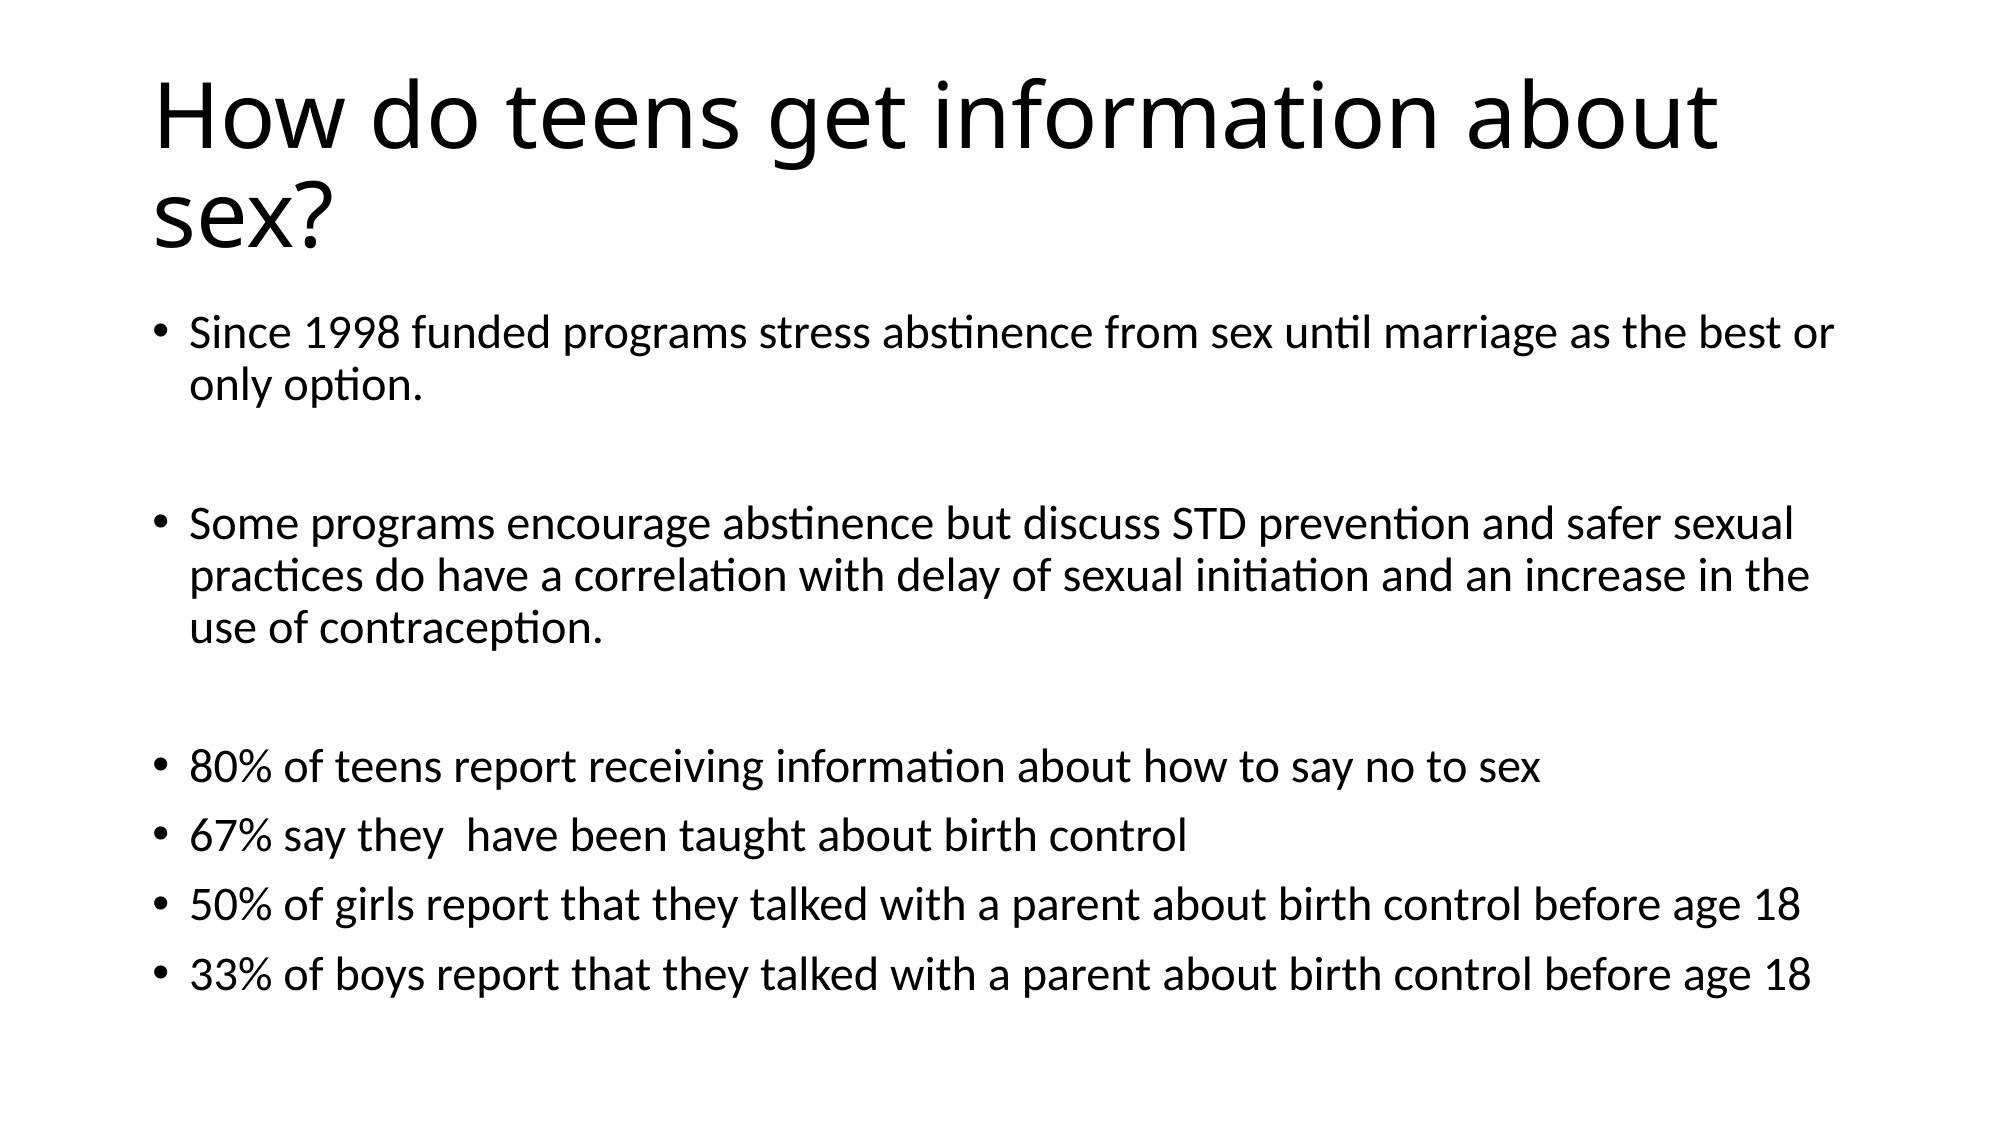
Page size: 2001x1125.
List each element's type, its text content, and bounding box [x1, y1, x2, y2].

list Since 1998 funded programs stress abstinence from sex until marriage as the best or only option. Some programs encourage abstinence but discuss STD prevention and safer sexual practices do have a correlation with delay of sexual initiation and an increase in the use of contraception. 80% of teens report receiving information about how to say no to sex 67% say they have been taught about birth control 50% of girls report that they talked with a parent about birth control before age 18 33% of boys report that they talked with a parent about birth control before age 18 [137, 299, 1895, 1014]
title How do teens get information about sex? [137, 59, 1863, 278]
